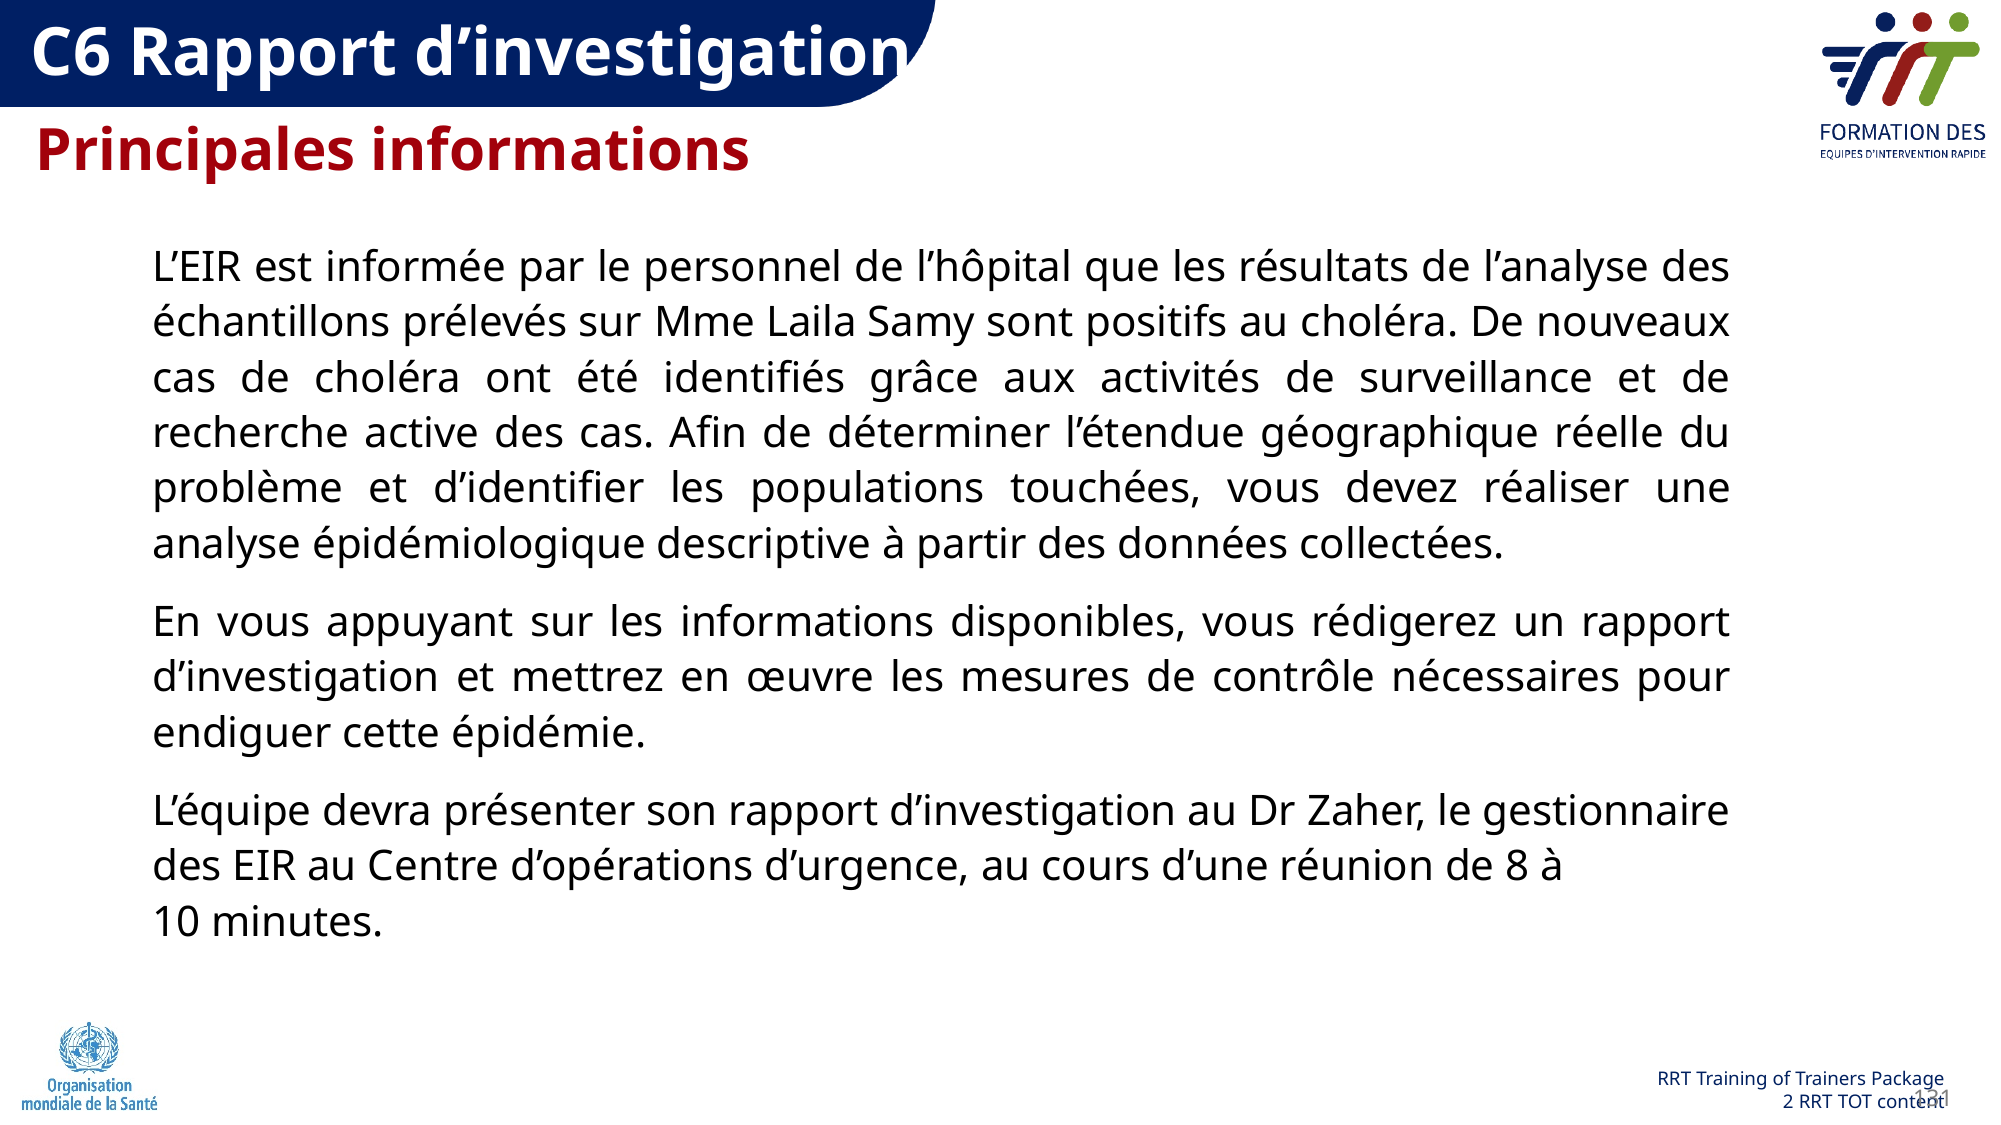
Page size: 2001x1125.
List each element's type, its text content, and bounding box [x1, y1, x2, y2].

picture [1820, 11, 1986, 160]
list C6 Rapport d’investigation [22, 9, 1536, 114]
text_box Principales informations [28, 114, 865, 191]
picture [0, 0, 936, 107]
list L’EIR est informée par le personnel de l’hôpital que les résultats de l’analyse des échantillons prélevés sur Mme Laila Samy sont positifs au choléra. De nouveaux cas de choléra ont été identifiés grâce aux activités de surveillance et de recherche active des cas. Afin de déterminer l’étendue géographique réelle du problème et d’identifier les populations touchées, vous devez réaliser une analyse épidémiologique descriptive à partir des données collectées. En vous appuyant sur les informations disponibles, vous rédigerez un rapport d’investigation et mettrez en œuvre les mesures de contrôle nécessaires pour endiguer cette épidémie. L’équipe devra présenter son rapport d’investigation au Dr Zaher, le gestionnaire des EIR au Centre d’opérations d’urgence, au cours d’une réunion de 8 à 10 minutes. [144, 226, 1740, 991]
picture [20, 1020, 158, 1111]
